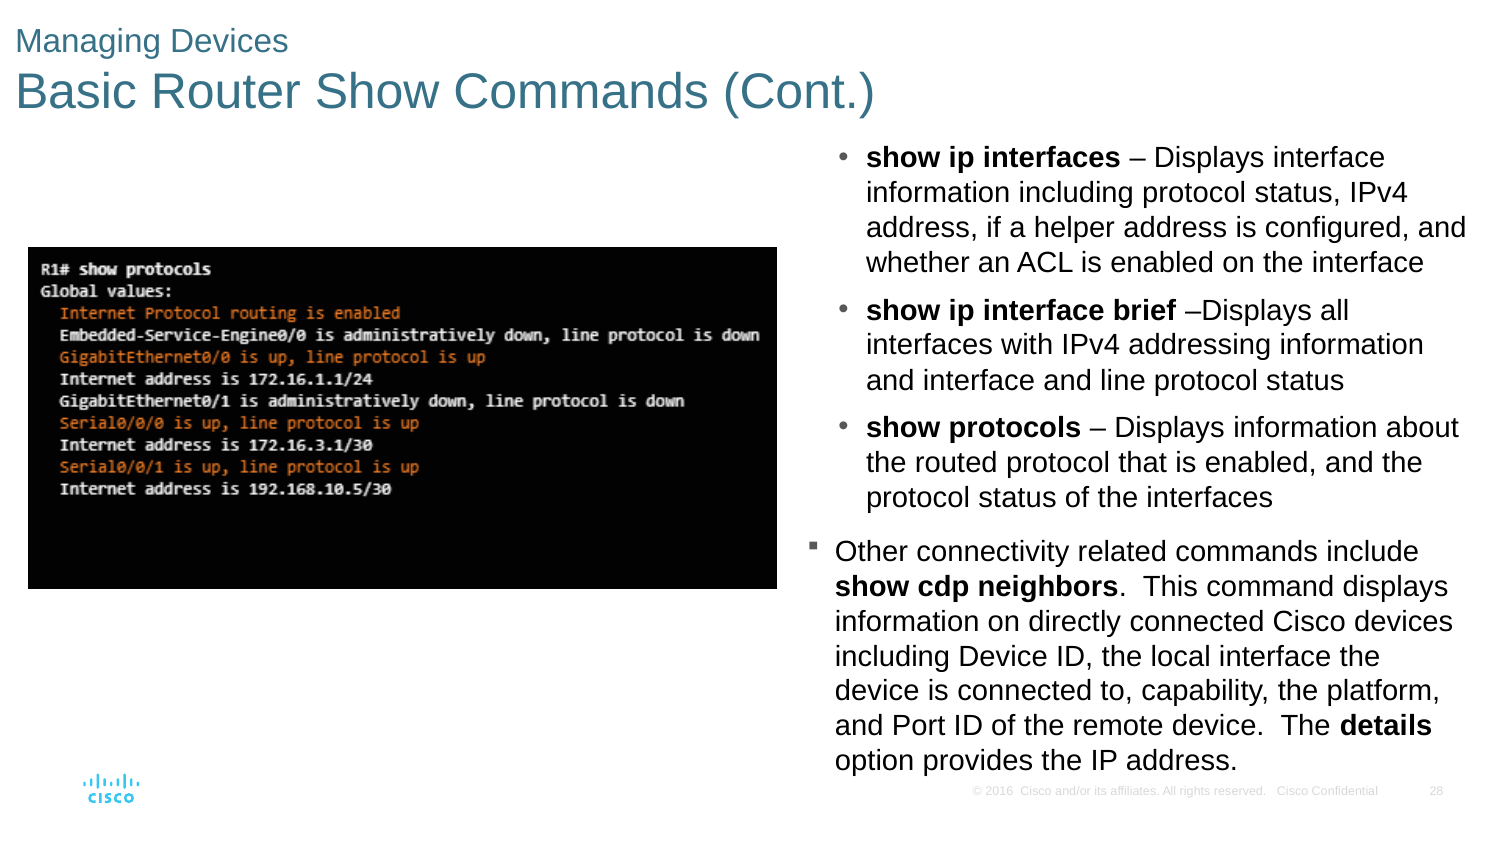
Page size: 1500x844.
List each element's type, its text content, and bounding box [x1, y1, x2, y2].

picture [28, 247, 778, 589]
list show ip interfaces – Displays interface information including protocol status, IPv4 address, if a helper address is configured, and whether an ACL is enabled on the interface show ip interface brief –Displays all interfaces with IPv4 addressing information and interface and line protocol status show protocols – Displays information about the routed protocol that is enabled, and the protocol status of the interfaces Other connectivity related commands include show cdp neighbors. This command displays information on directly connected Cisco devices including Device ID, the local interface the device is connected to, capability, the platform, and Port ID of the remote device. The details option provides the IP address. [792, 130, 1500, 813]
title Managing Devices Basic Router Show Commands (Cont.) [0, 6, 1089, 131]
